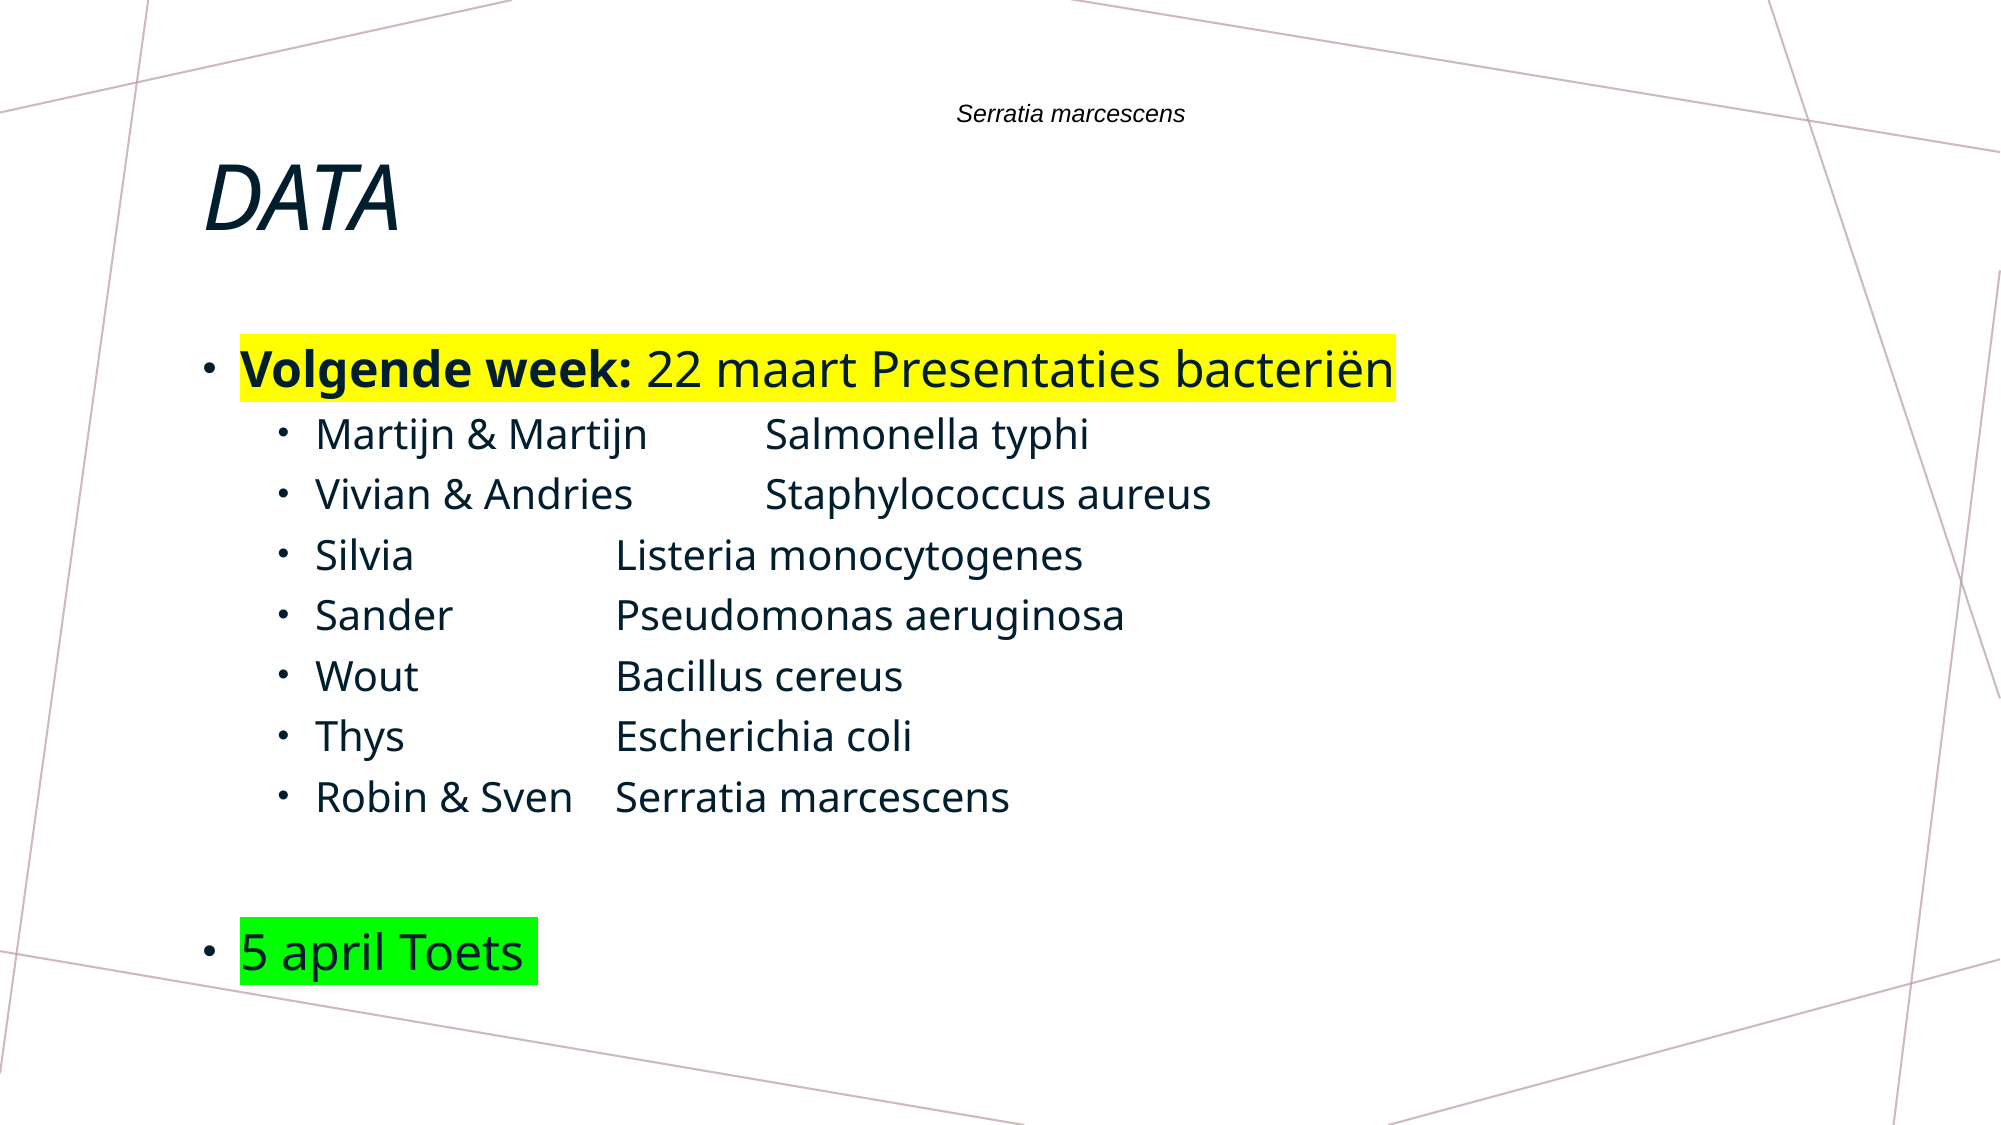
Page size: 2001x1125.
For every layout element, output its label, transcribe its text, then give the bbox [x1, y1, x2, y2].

text_box Serratia marcescens [941, 90, 1209, 135]
text_box [0, 0, 2000, 75]
list Volgende week: 22 maart Presentaties bacteriën Martijn & Martijn Salmonella typhi Vivian & Andries Staphylococcus aureus Silvia Listeria monocytogenes Sander Pseudomonas aeruginosa Wout Bacillus cereus Thys Escherichia coli Robin & Sven Serratia marcescens 5 april Toets [187, 329, 1813, 990]
title Data [187, 87, 1813, 315]
